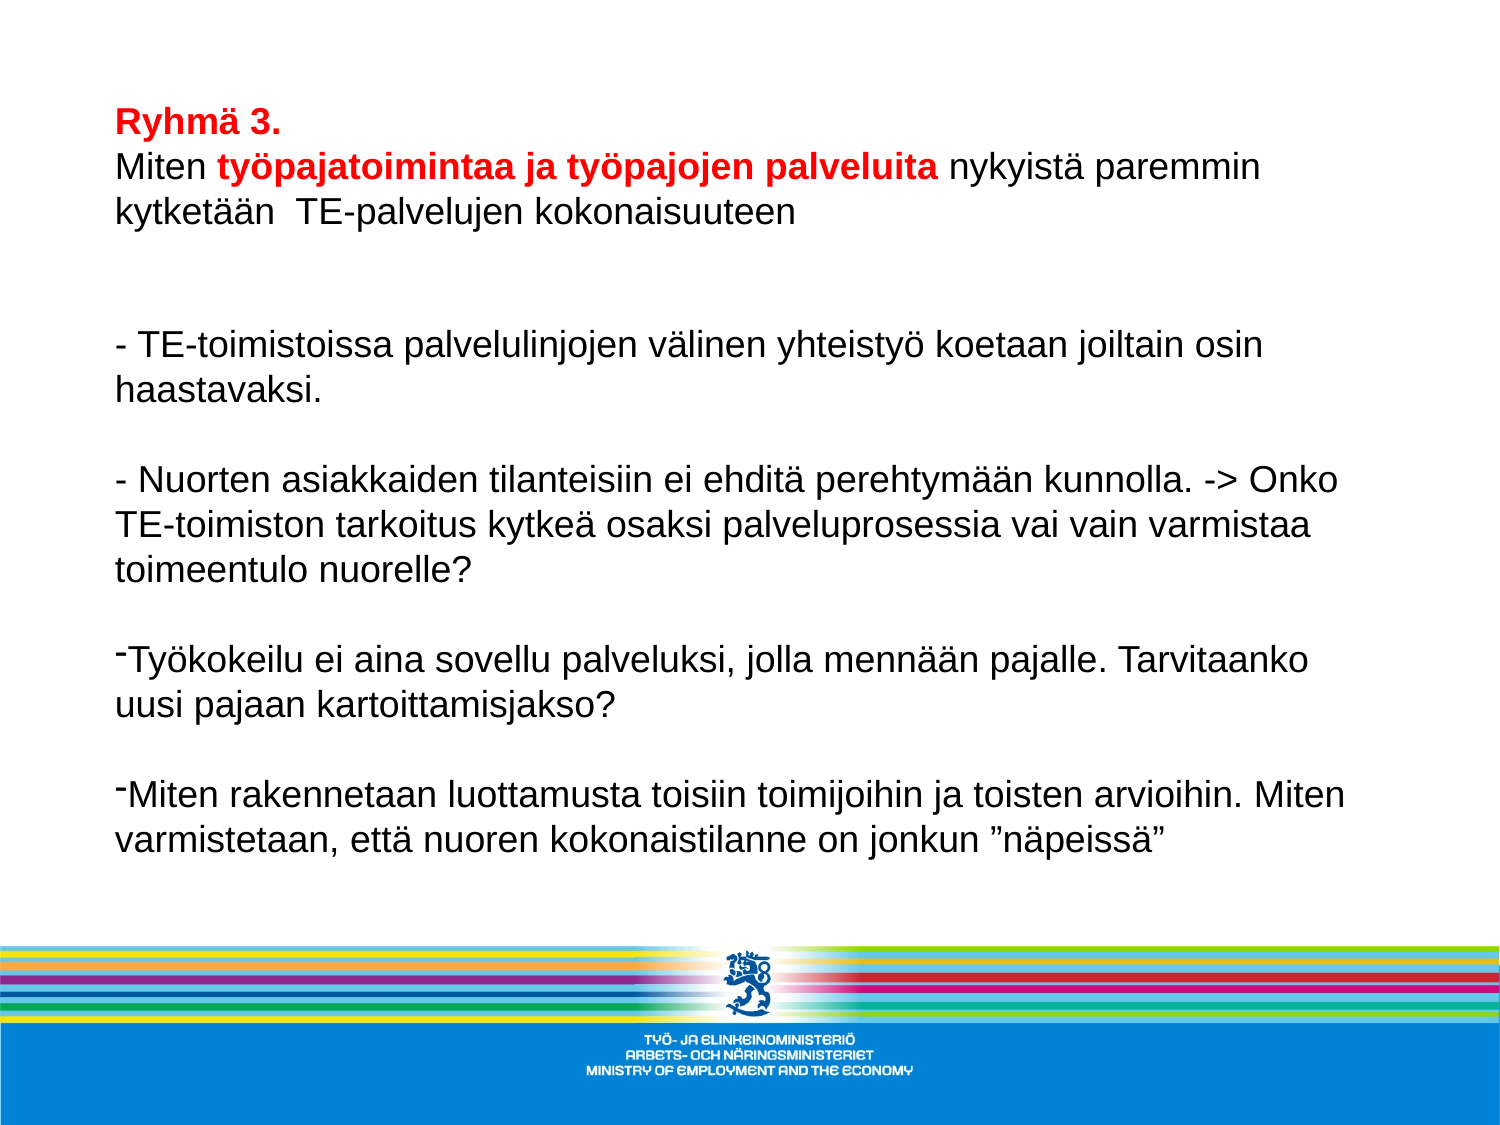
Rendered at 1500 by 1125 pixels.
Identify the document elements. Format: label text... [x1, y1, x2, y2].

text_box - TE-toimistoissa palvelulinjojen välinen yhteistyö koetaan joiltain osin haastavaksi. - Nuorten asiakkaiden tilanteisiin ei ehditä perehtymään kunnolla. -> Onko TE-toimiston tarkoitus kytkeä osaksi palveluprosessia vai vain varmistaa toimeentulo nuorelle? Työkokeilu ei aina sovellu palveluksi, jolla mennään pajalle. Tarvitaanko uusi pajaan kartoittamisjakso? Miten rakennetaan luottamusta toisiin toimijoihin ja toisten arvioihin. Miten varmistetaan, että nuoren kokonaistilanne on jonkun ”näpeissä” [100, 267, 1376, 867]
text_box Ryhmä 3. Miten työpajatoimintaa ja työpajojen palveluita nykyistä paremmin kytketään TE-palvelujen kokonaisuuteen [100, 89, 1412, 240]
picture [0, 946, 1500, 1125]
